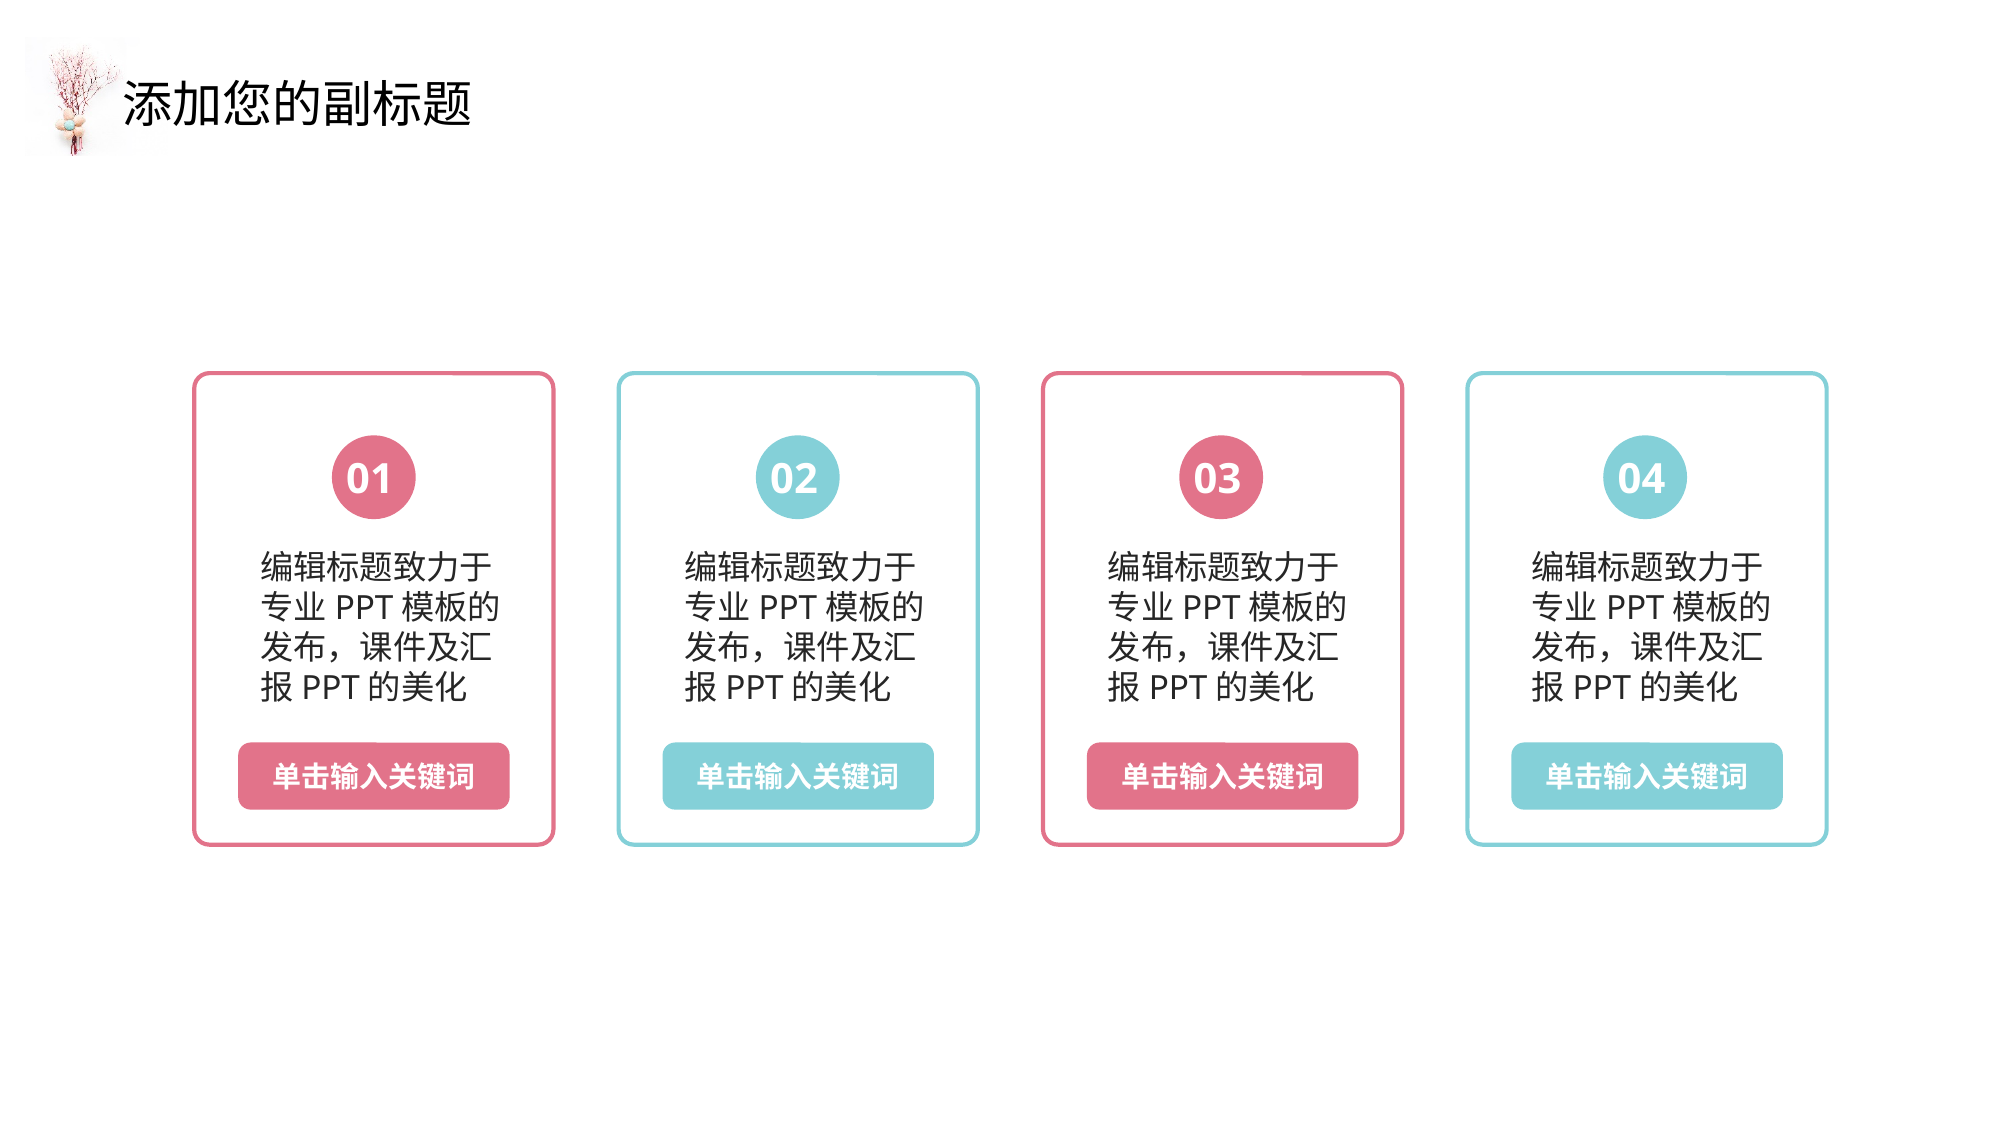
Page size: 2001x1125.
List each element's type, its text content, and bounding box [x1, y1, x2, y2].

text_box [618, 373, 978, 845]
text_box [194, 373, 554, 845]
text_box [1511, 435, 1799, 695]
text_box 单击输入关键词 [1089, 744, 1357, 808]
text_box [240, 435, 527, 695]
text_box 单击输入关键词 [1513, 744, 1781, 808]
text_box 单击输入关键词 [664, 744, 932, 808]
text_box [1043, 373, 1403, 845]
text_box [24, 37, 547, 156]
text_box [1467, 373, 1827, 845]
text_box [664, 435, 951, 695]
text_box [1087, 435, 1375, 695]
text_box 单击输入关键词 [240, 744, 508, 808]
